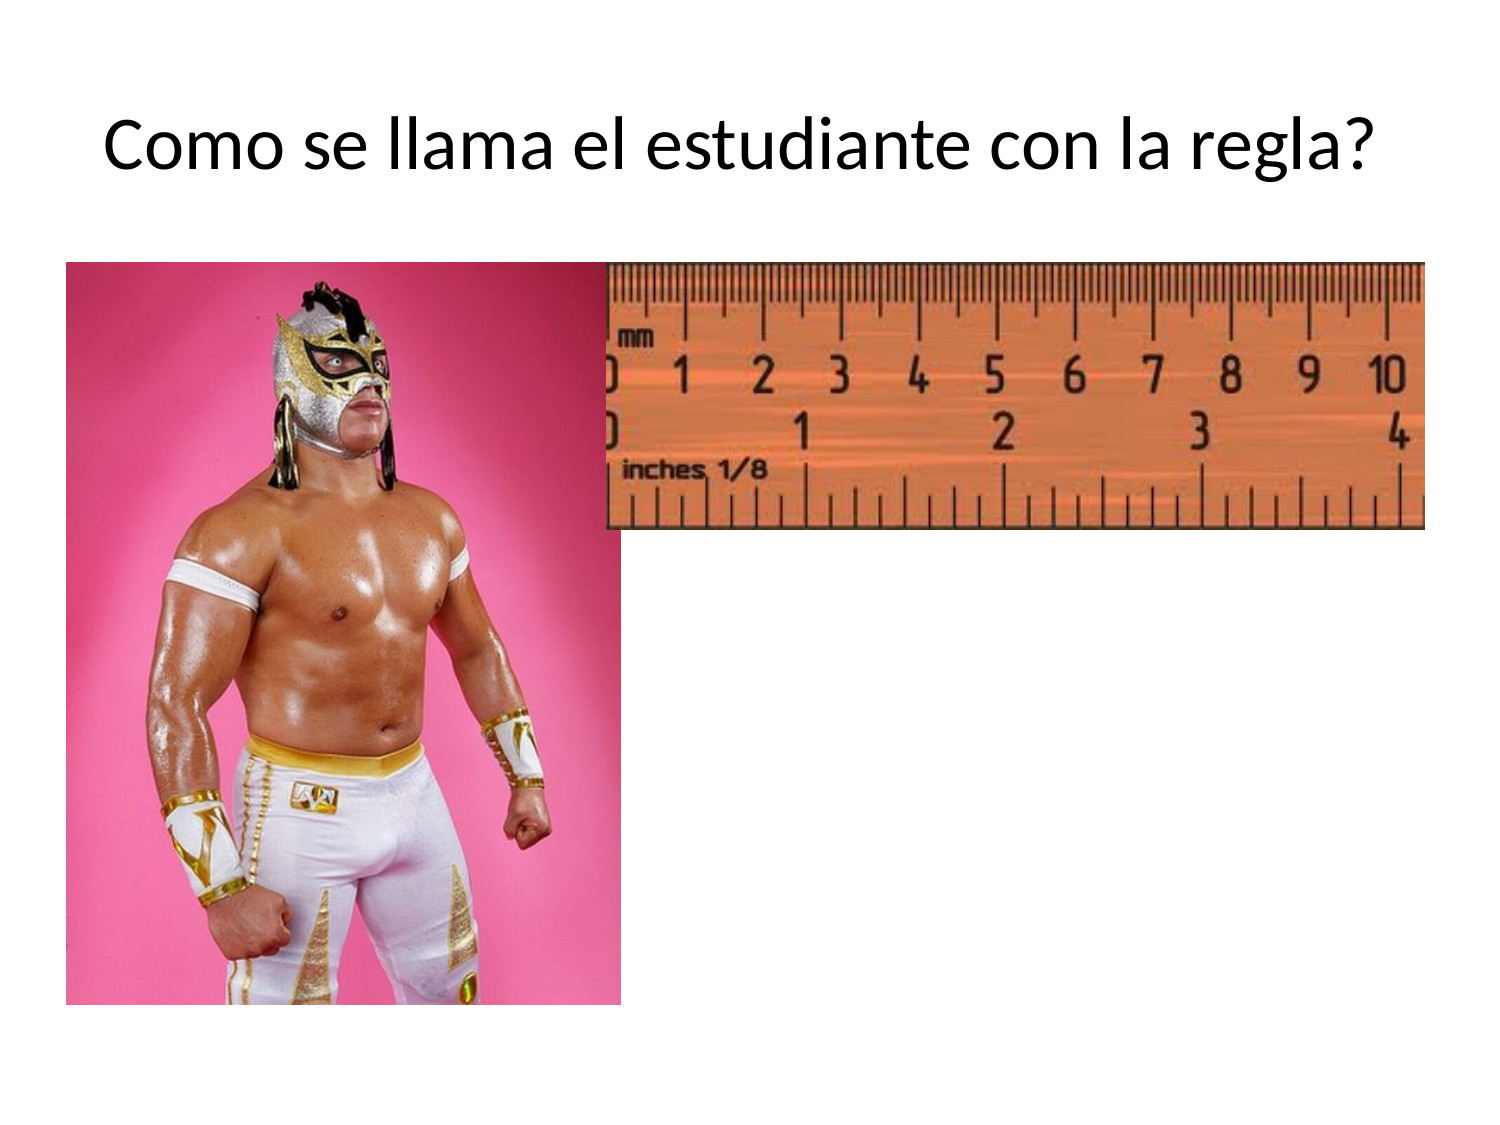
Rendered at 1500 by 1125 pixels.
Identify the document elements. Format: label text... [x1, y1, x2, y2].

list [0, 262, 1019, 1006]
title Como se llama el estudiante con la regla? [75, 45, 1425, 233]
picture [605, 262, 1426, 530]
